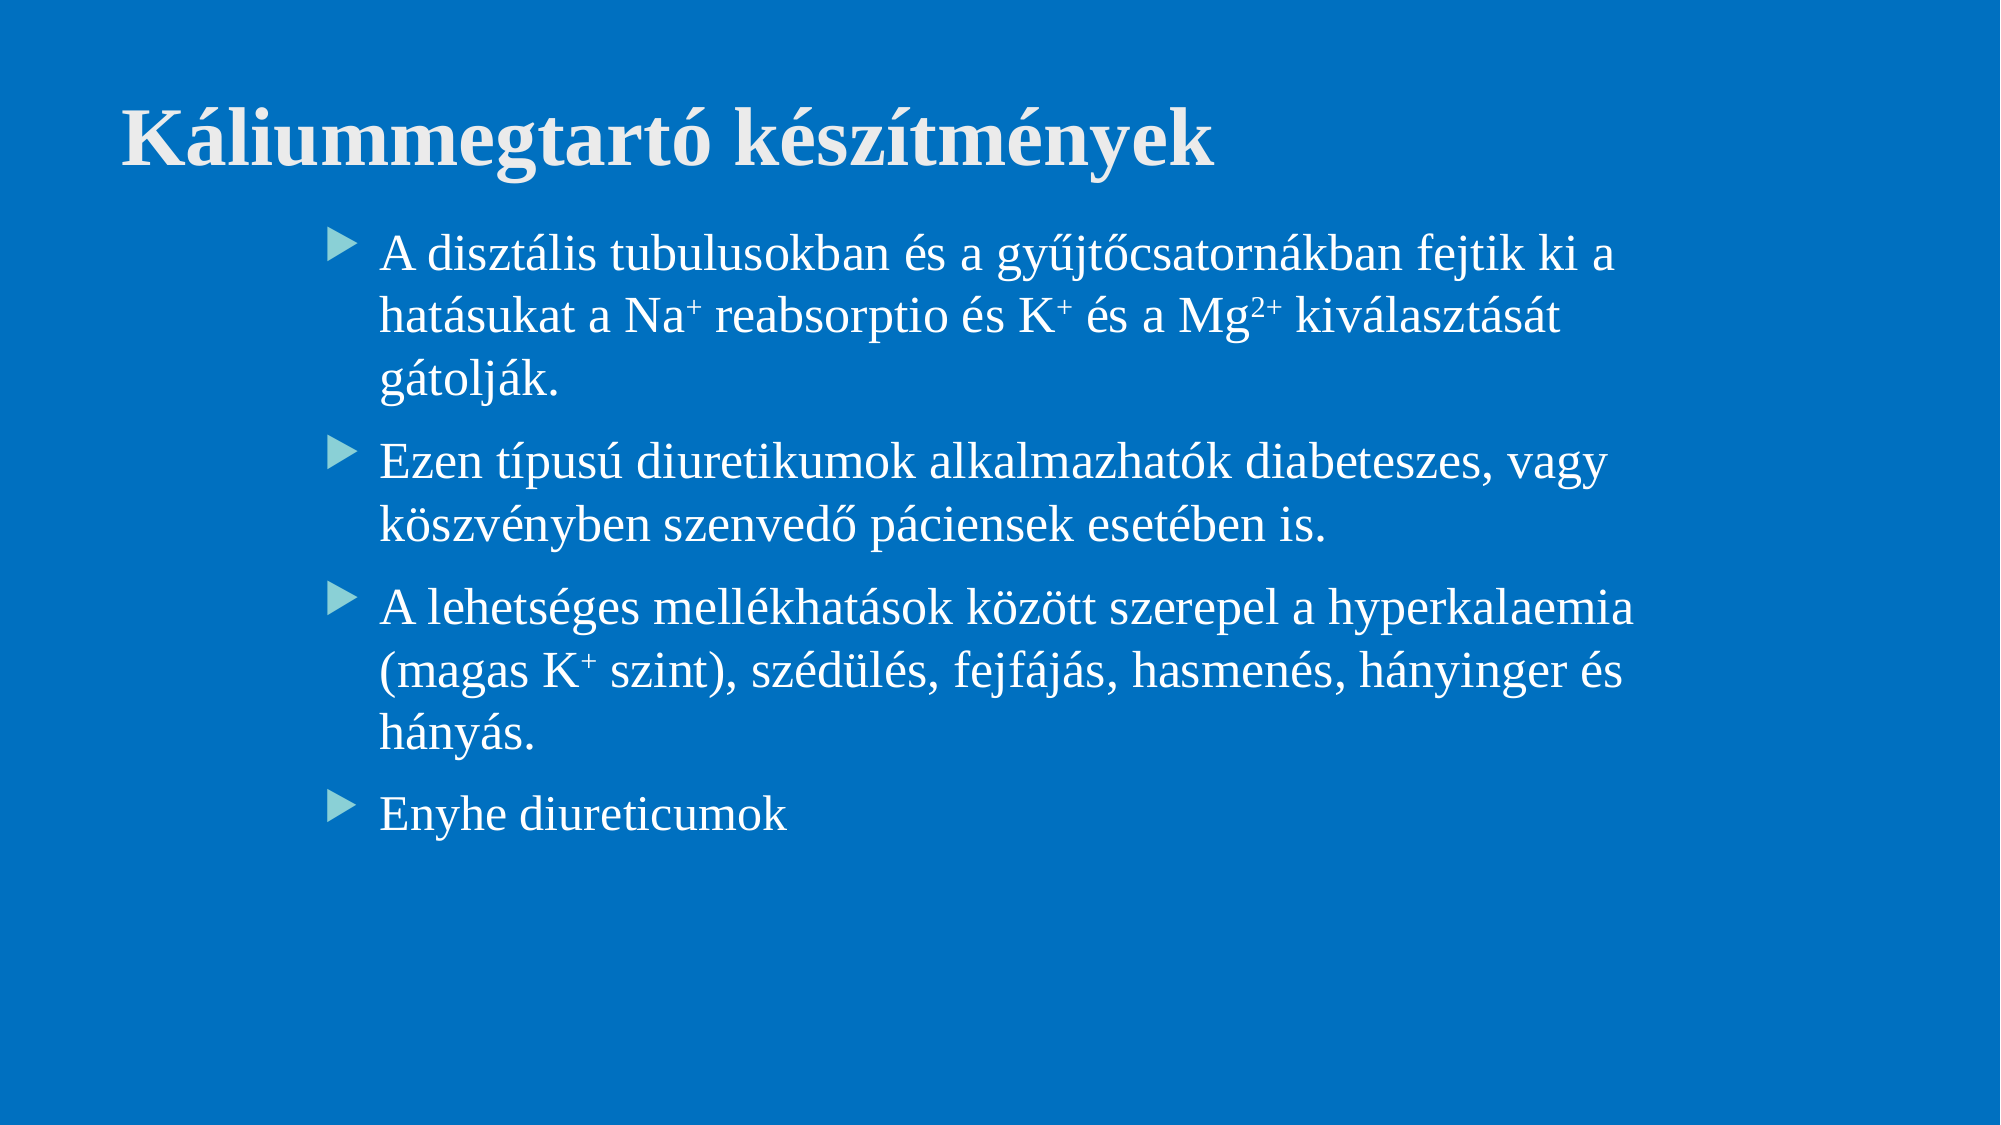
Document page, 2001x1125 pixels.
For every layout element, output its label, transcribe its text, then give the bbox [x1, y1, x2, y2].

title Káliummegtartó készítmények [106, 74, 1649, 304]
list A disztális tubulusokban és a gyűjtőcsatornákban fejtik ki a hatásukat a Na+ reabsorptio és K+ és a Mg2+ kiválasztását gátolják. Ezen típusú diuretikumok alkalmazhatók diabeteszes, vagy köszvényben szenvedő páciensek esetében is. A lehetséges mellékhatások között szerepel a hyperkalaemia (magas K+ szint), szédülés, fejfájás, hasmenés, hányinger és hányás. Enyhe diureticumok [308, 210, 1659, 954]
